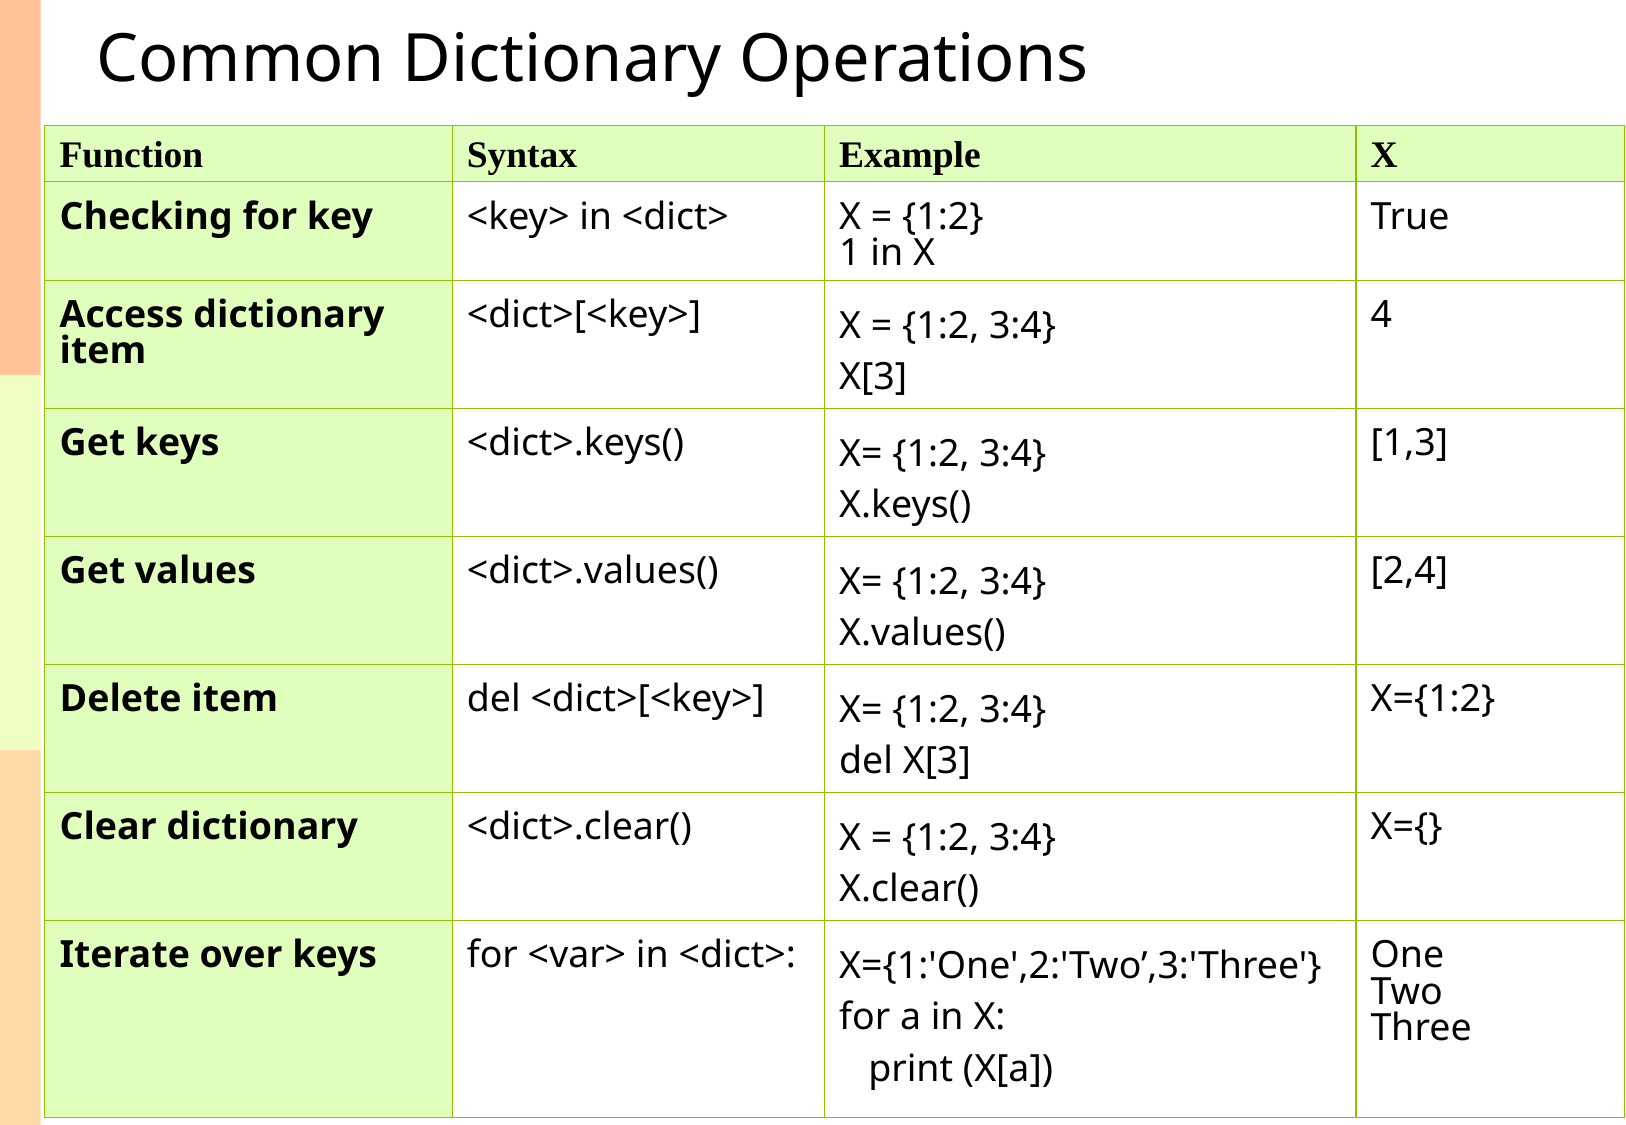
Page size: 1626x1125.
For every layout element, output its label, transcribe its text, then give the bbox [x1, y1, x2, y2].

table_cell X={1:2} [1357, 665, 1624, 792]
table_cell <dict>.values() [453, 537, 824, 664]
table_cell Access dictionary item [45, 281, 452, 408]
table_cell 4 [1357, 281, 1624, 408]
table_cell <key> in <dict> [453, 182, 824, 280]
table_header Function [45, 126, 452, 181]
picture [44, 1118, 398, 1125]
table_header Syntax [453, 126, 824, 181]
table_cell X= {1:2, 3:4} X.values() [825, 537, 1355, 664]
table_header Example [825, 126, 1355, 181]
table_cell Delete item [45, 665, 452, 792]
table_cell [1,3] [1357, 409, 1624, 536]
table_cell <dict>.clear() [453, 793, 824, 920]
table_cell Get keys [45, 409, 452, 536]
table_cell X = {1:2} 1 in X [825, 182, 1355, 280]
title Common Dictionary Operations [81, 29, 1543, 102]
table_cell Iterate over keys [45, 921, 452, 1117]
table_cell Get values [45, 537, 452, 664]
table_cell [2,4] [1357, 537, 1624, 664]
table_cell del <dict>[<key>] [453, 665, 824, 792]
table_cell X={1:'One',2:'Two’,3:'Three'} for a in X: print (X[a]) [825, 921, 1355, 1117]
table_cell X = {1:2, 3:4} X.clear() [825, 793, 1355, 920]
table_cell X= {1:2, 3:4} del X[3] [825, 665, 1355, 792]
table_cell <dict>.keys() [453, 409, 824, 536]
table_cell True [1357, 182, 1624, 280]
table_cell <dict>[<key>] [453, 281, 824, 408]
table_cell for <var> in <dict>: [453, 921, 824, 1117]
table_cell Clear dictionary [45, 793, 452, 920]
table_cell One Two Three [1357, 921, 1624, 1117]
table_header X [1357, 126, 1624, 181]
table_cell X={} [1357, 793, 1624, 920]
table_cell X= {1:2, 3:4} X.keys() [825, 409, 1355, 536]
table_cell X = {1:2, 3:4} X[3] [825, 281, 1355, 408]
table_cell Checking for key [45, 182, 452, 280]
